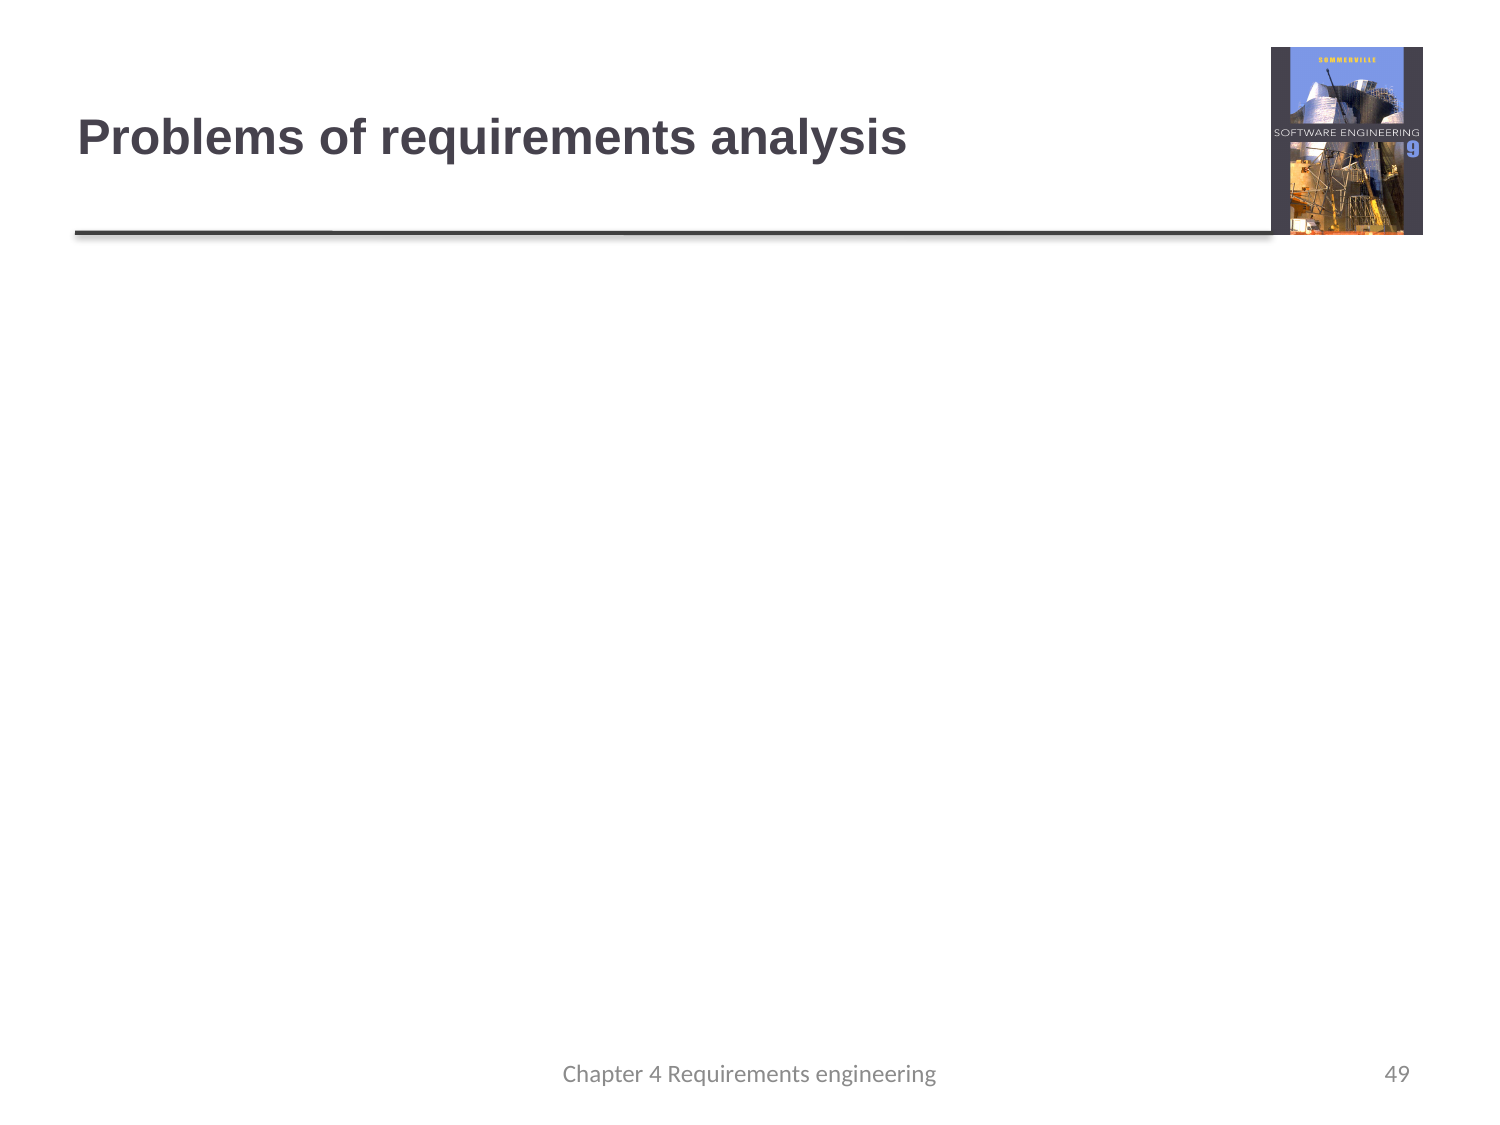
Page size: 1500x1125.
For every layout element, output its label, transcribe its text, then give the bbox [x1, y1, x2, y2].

slide_number 49 [1074, 1042, 1425, 1103]
title Problems of requirements analysis [62, 43, 1451, 226]
footer Chapter 4 Requirements engineering [512, 1042, 988, 1103]
picture [1271, 226, 1423, 235]
